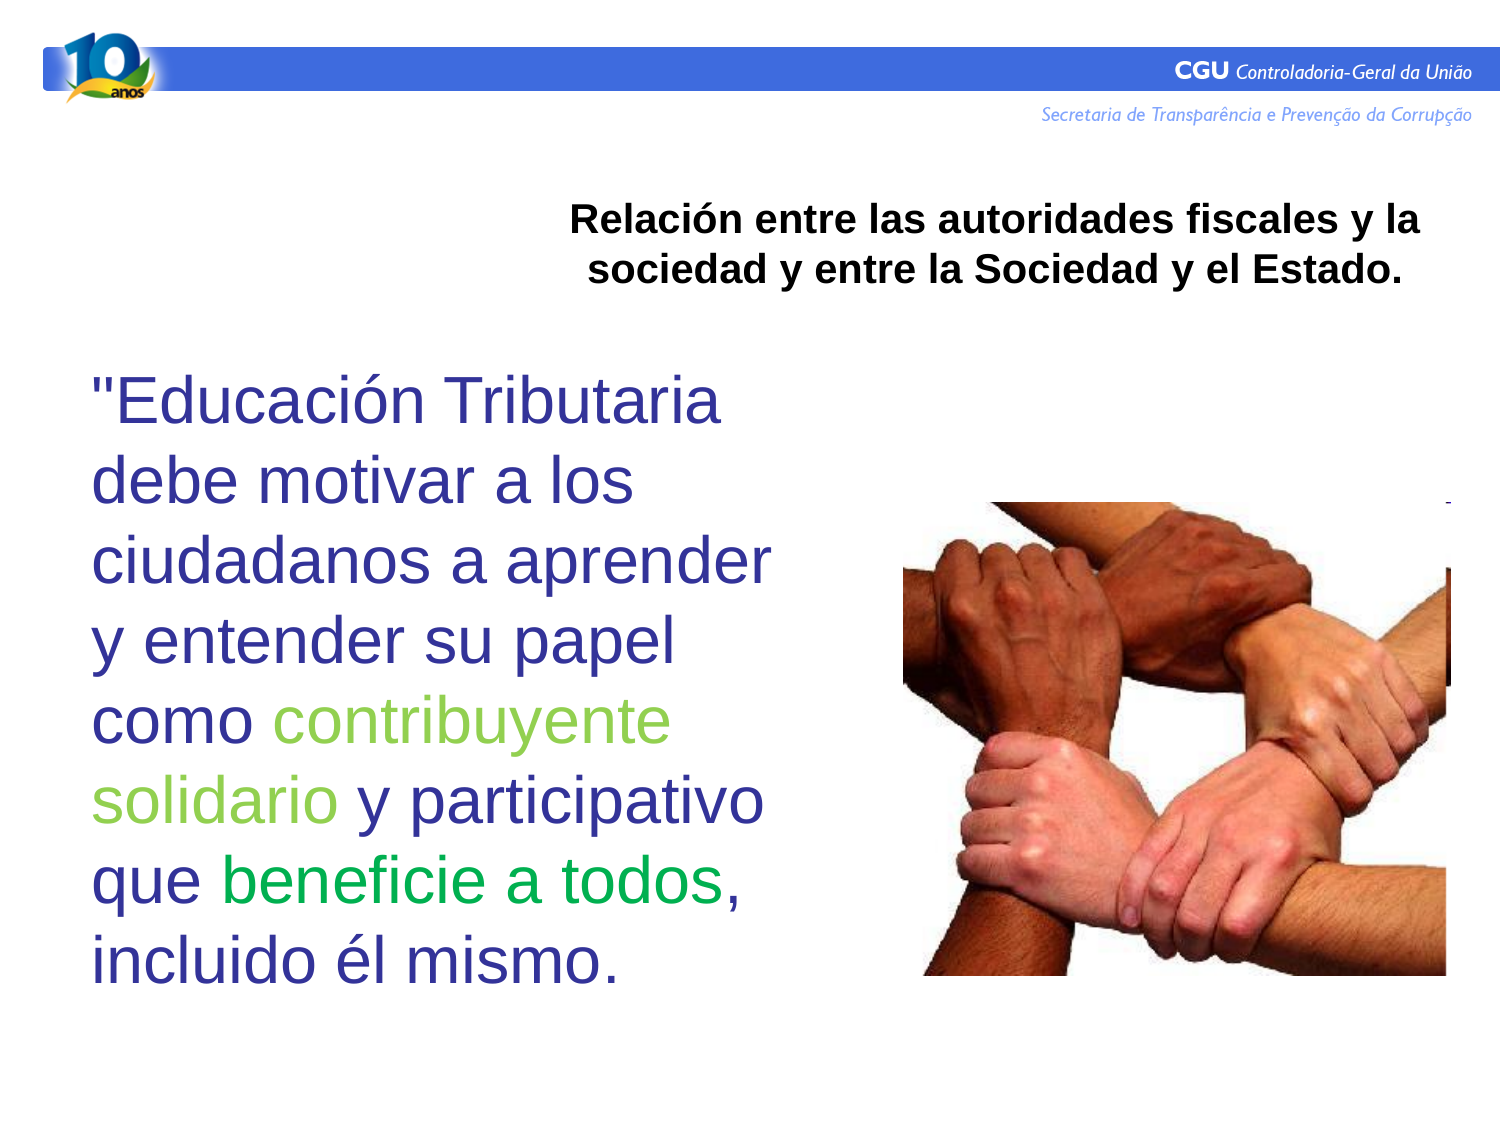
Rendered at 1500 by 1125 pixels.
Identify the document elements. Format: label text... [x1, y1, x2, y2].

picture [903, 502, 1451, 977]
text_box "Educación Tributaria debe motivar a los ciudadanos a aprender y entender su papel como contribuyente solidario y participativo que beneficie a todos, incluido él mismo. [76, 349, 833, 1005]
title Relación entre las autoridades fiscales y la sociedad y entre la Sociedad y el Estado. [513, 184, 1477, 315]
picture [0, 18, 1500, 189]
